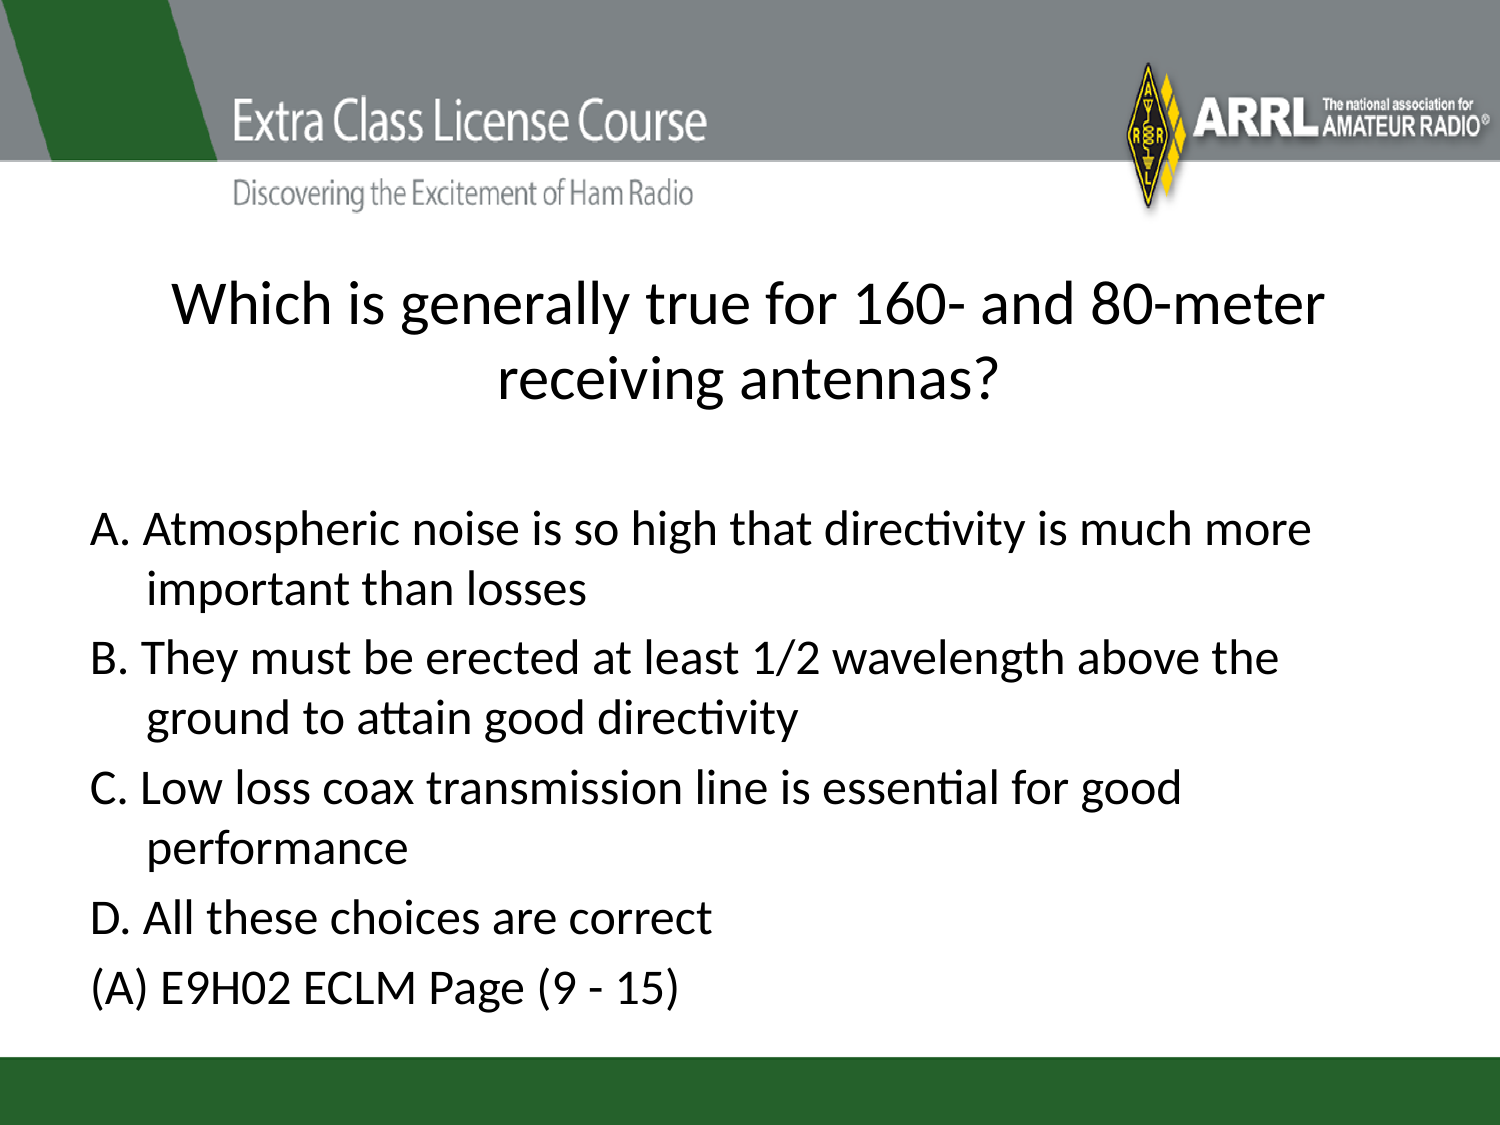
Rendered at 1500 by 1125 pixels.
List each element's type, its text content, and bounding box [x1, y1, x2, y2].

list A. Atmospheric noise is so high that directivity is much more important than losses B. They must be erected at least 1/2 wavelength above the ground to attain good directivity C. Low loss coax transmission line is essential for good performance D. All these choices are correct (A) E9H02 ECLM Page (9 - 15) [75, 487, 1425, 1005]
title Which is generally true for 160- and 80-meter receiving antennas? [75, 254, 1425, 435]
picture [0, 0, 1500, 1125]
